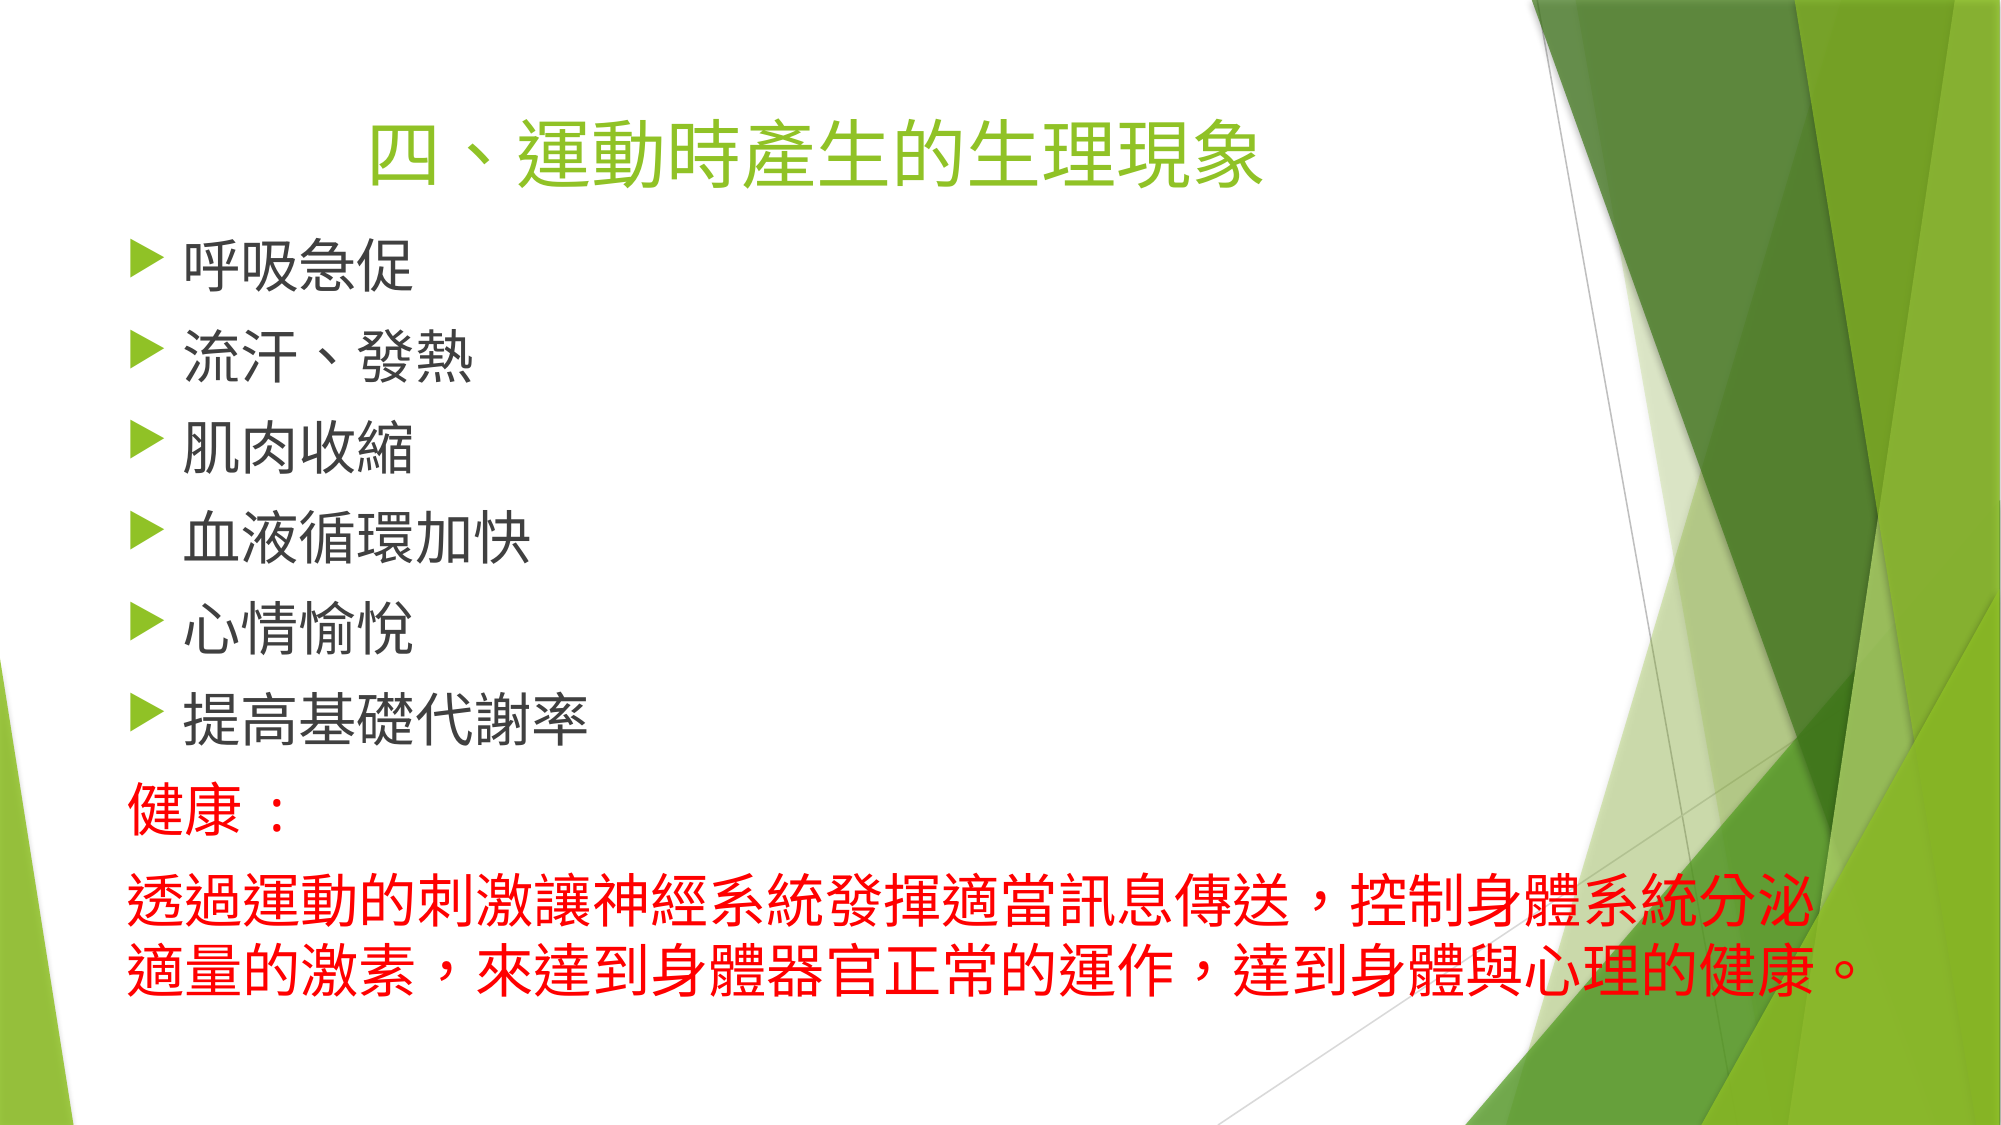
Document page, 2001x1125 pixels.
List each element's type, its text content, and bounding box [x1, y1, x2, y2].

list 呼吸急促 流汗、發熱 肌肉收縮 血液循環加快 心情愉悅 提高基礎代謝率 健康 : 透過運動的刺激讓神經系統發揮適當訊息傳送，控制身體系統分泌適量的激素，來達到身體器官正常的運作，達到身體與心理的健康。 [111, 221, 1838, 1086]
title 四、運動時產生的生理現象 [111, 99, 1522, 221]
